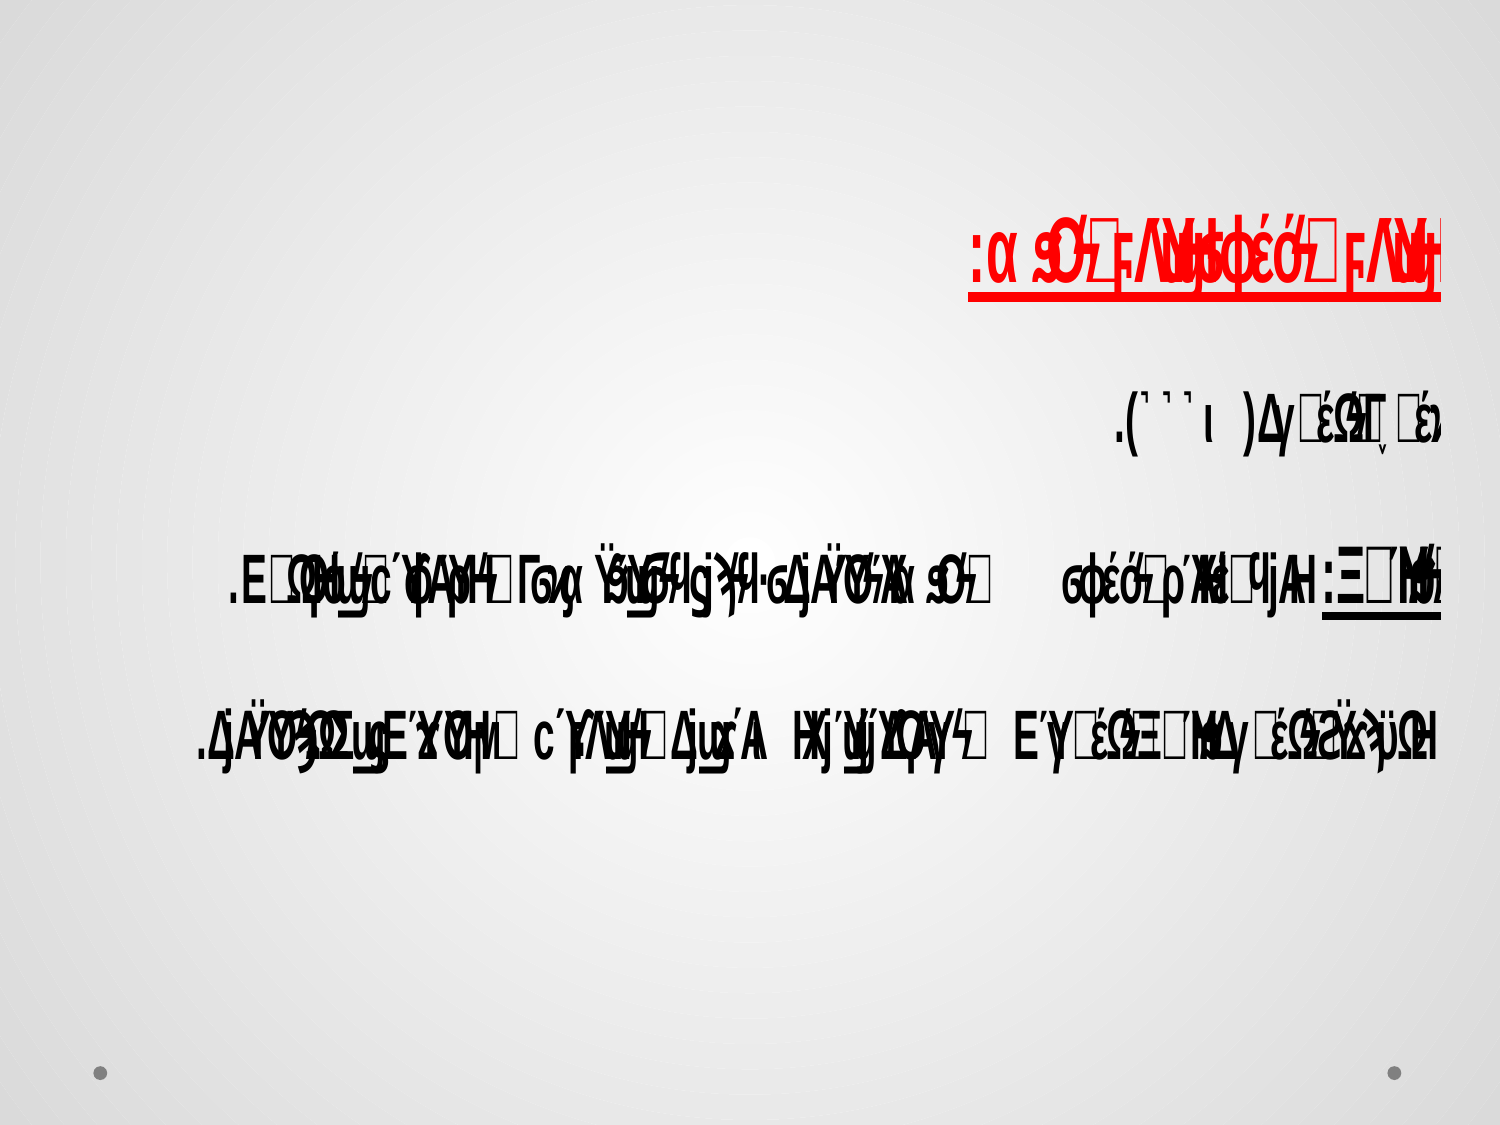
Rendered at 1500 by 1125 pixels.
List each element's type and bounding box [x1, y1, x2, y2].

list [100, 195, 1442, 845]
